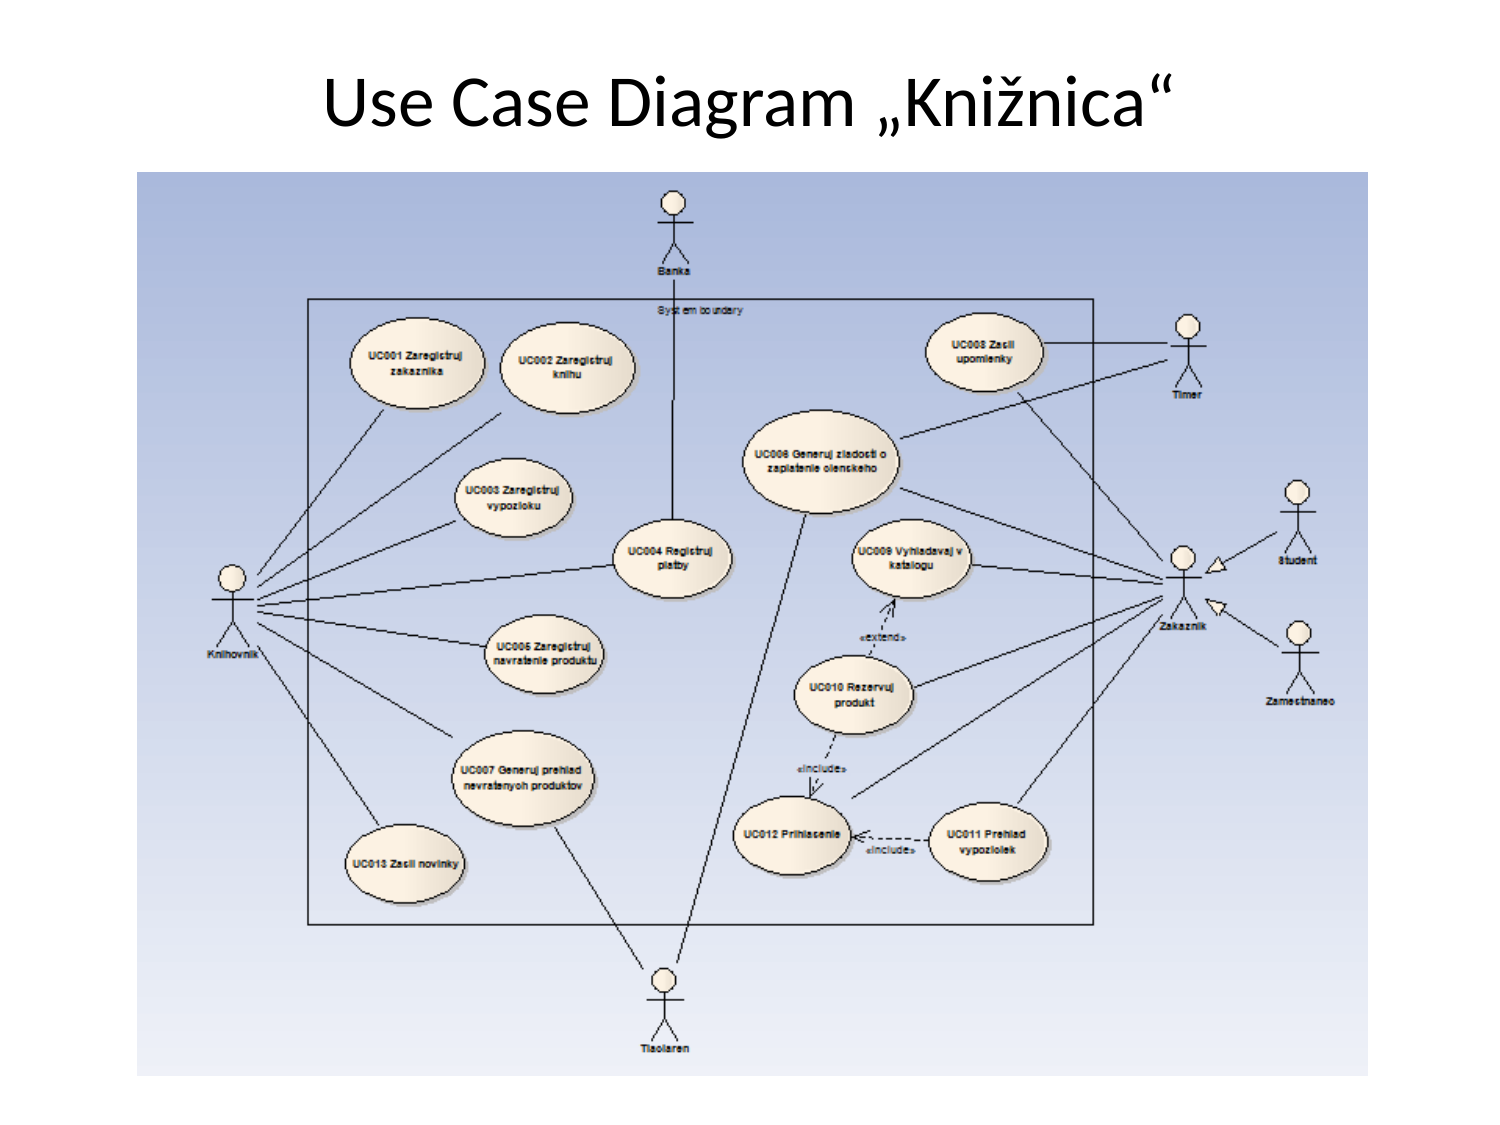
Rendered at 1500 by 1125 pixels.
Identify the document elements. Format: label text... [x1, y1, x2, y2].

title Use Case Diagram „Knižnica“ [75, 45, 1425, 149]
picture [137, 172, 1368, 1077]
